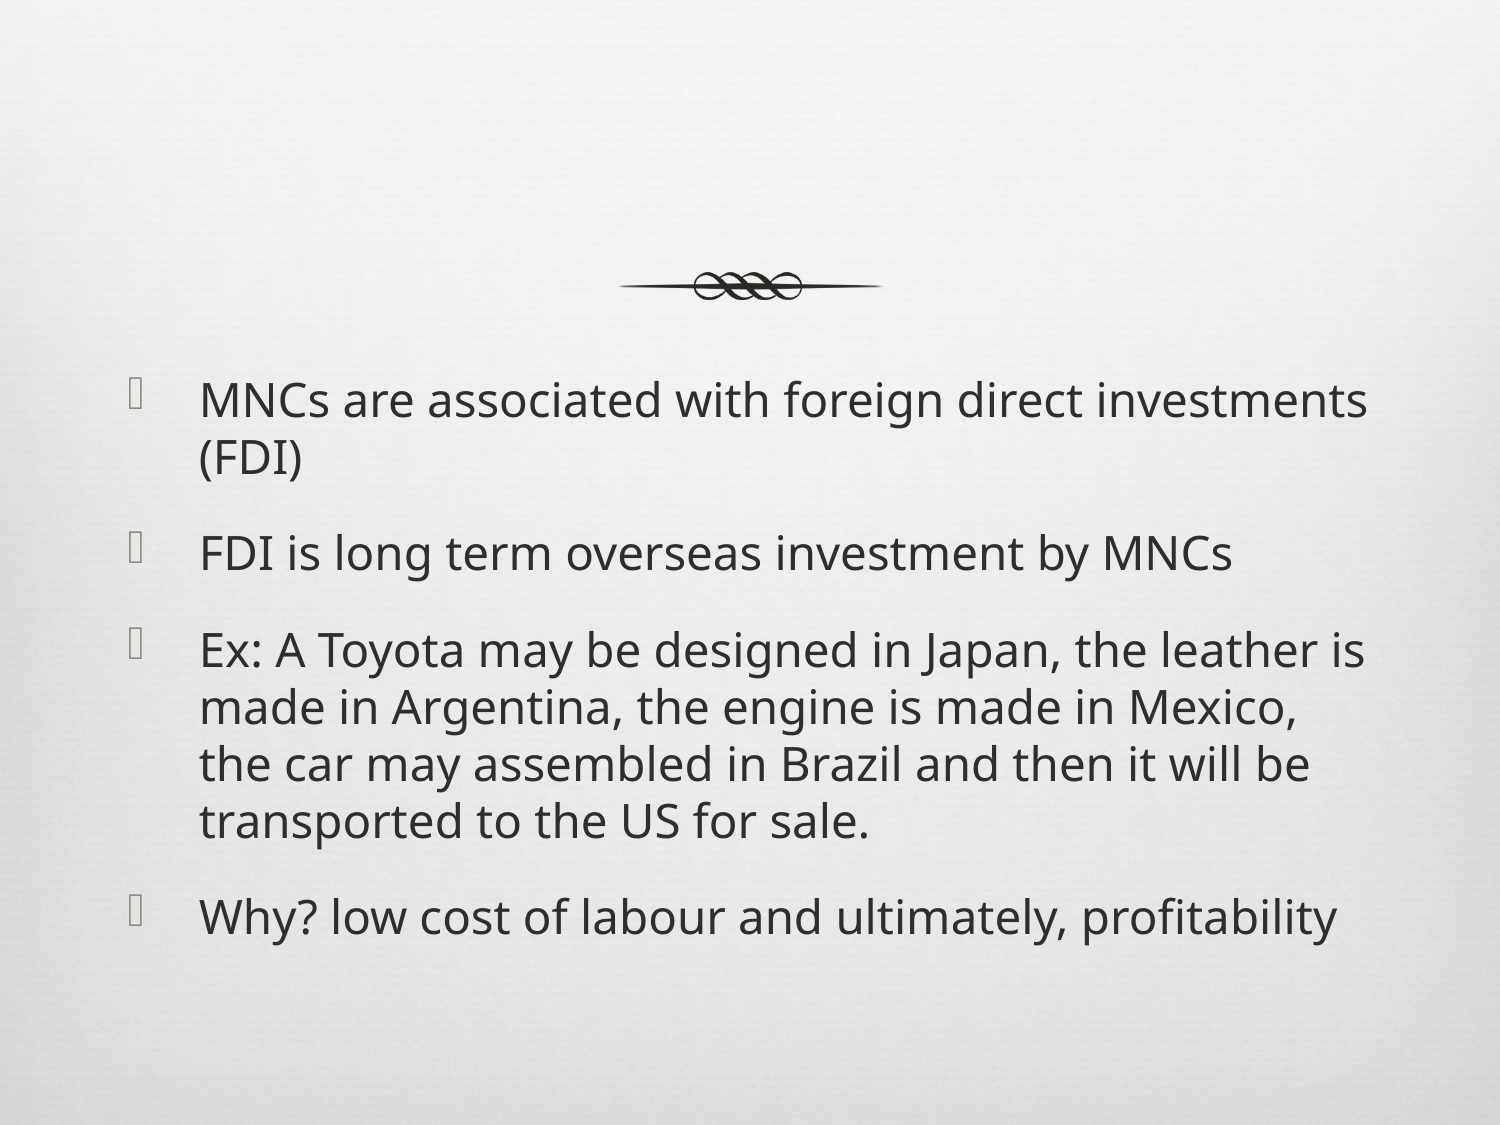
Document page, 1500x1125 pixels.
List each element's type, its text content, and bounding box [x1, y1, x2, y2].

picture [615, 272, 885, 300]
list MNCs are associated with foreign direct investments (FDI) FDI is long term overseas investment by MNCs Ex: A Toyota may be designed in Japan, the leather is made in Argentina, the engine is made in Mexico, the car may assembled in Brazil and then it will be transported to the US for sale. Why? low cost of labour and ultimately, profitability [112, 362, 1388, 963]
